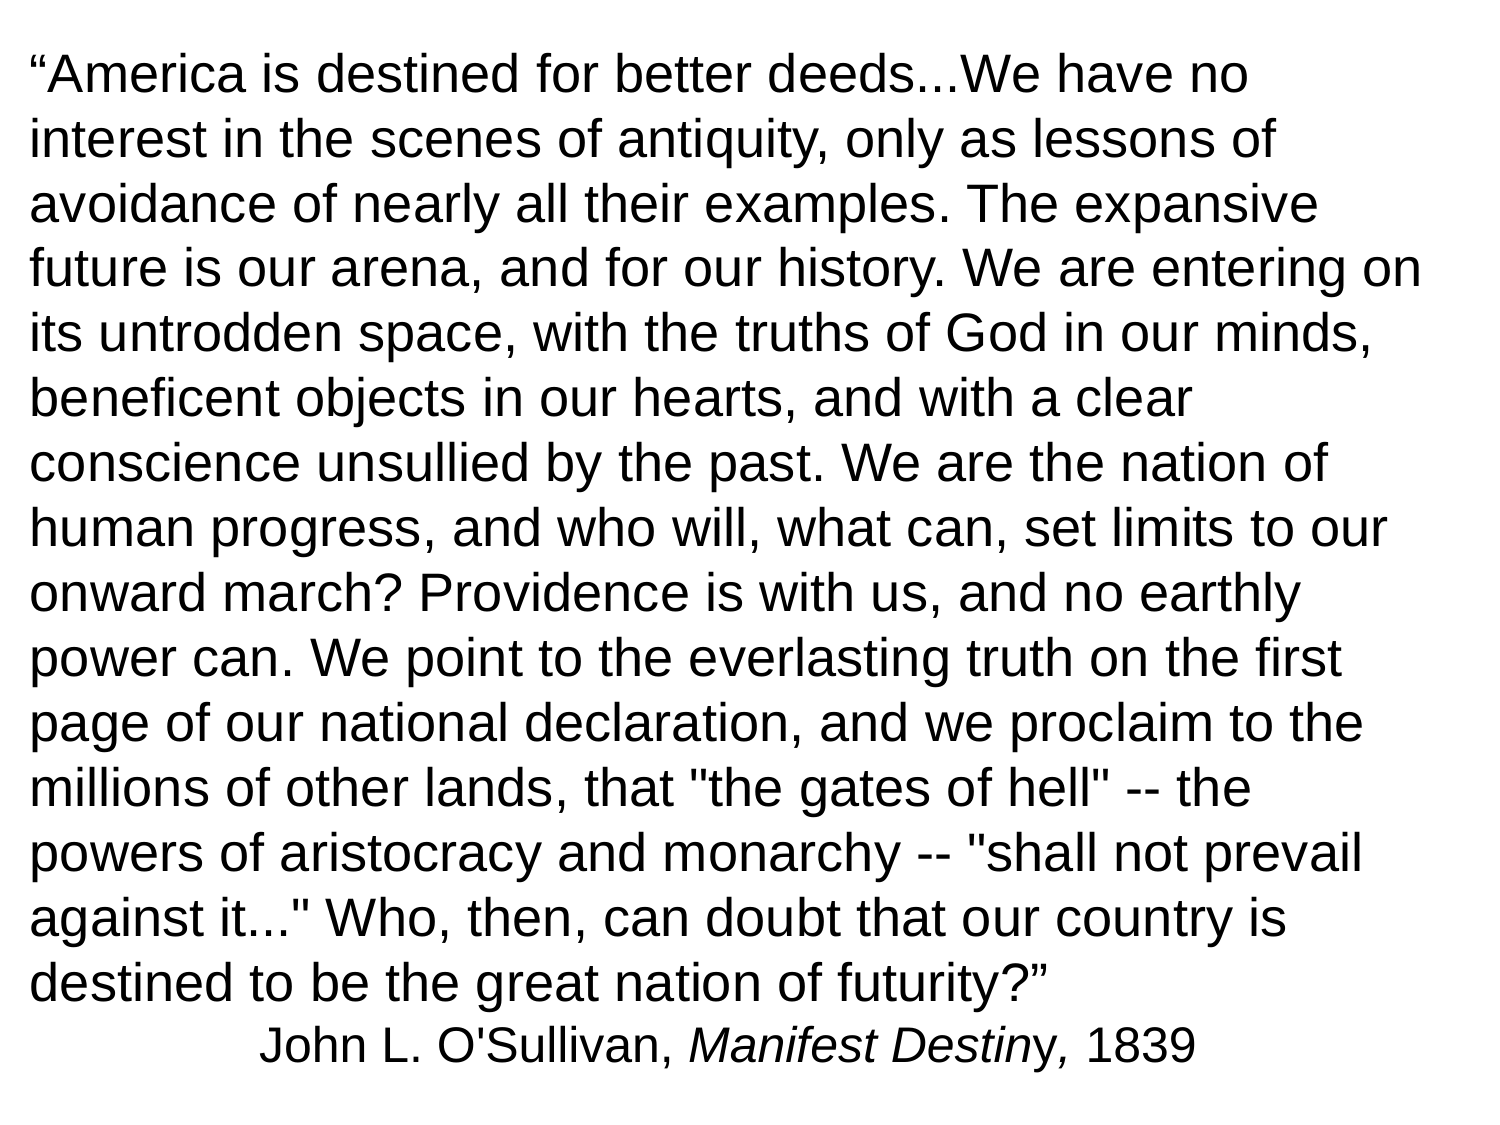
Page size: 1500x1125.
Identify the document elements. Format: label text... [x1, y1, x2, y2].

text_box “America is destined for better deeds...We have no interest in the scenes of antiquity, only as lessons of avoidance of nearly all their examples. The expansive future is our arena, and for our history. We are entering on its untrodden space, with the truths of God in our minds, beneficent objects in our hearts, and with a clear conscience unsullied by the past. We are the nation of human progress, and who will, what can, set limits to our onward march? Providence is with us, and no earthly power can. We point to the everlasting truth on the first page of our national declaration, and we proclaim to the millions of other lands, that "the gates of hell" -- the powers of aristocracy and monarchy -- "shall not prevail against it..." Who, then, can doubt that our country is destined to be the great nation of futurity?” John L. O'Sullivan, Manifest Destiny, 1839 [29, 15, 1440, 1096]
